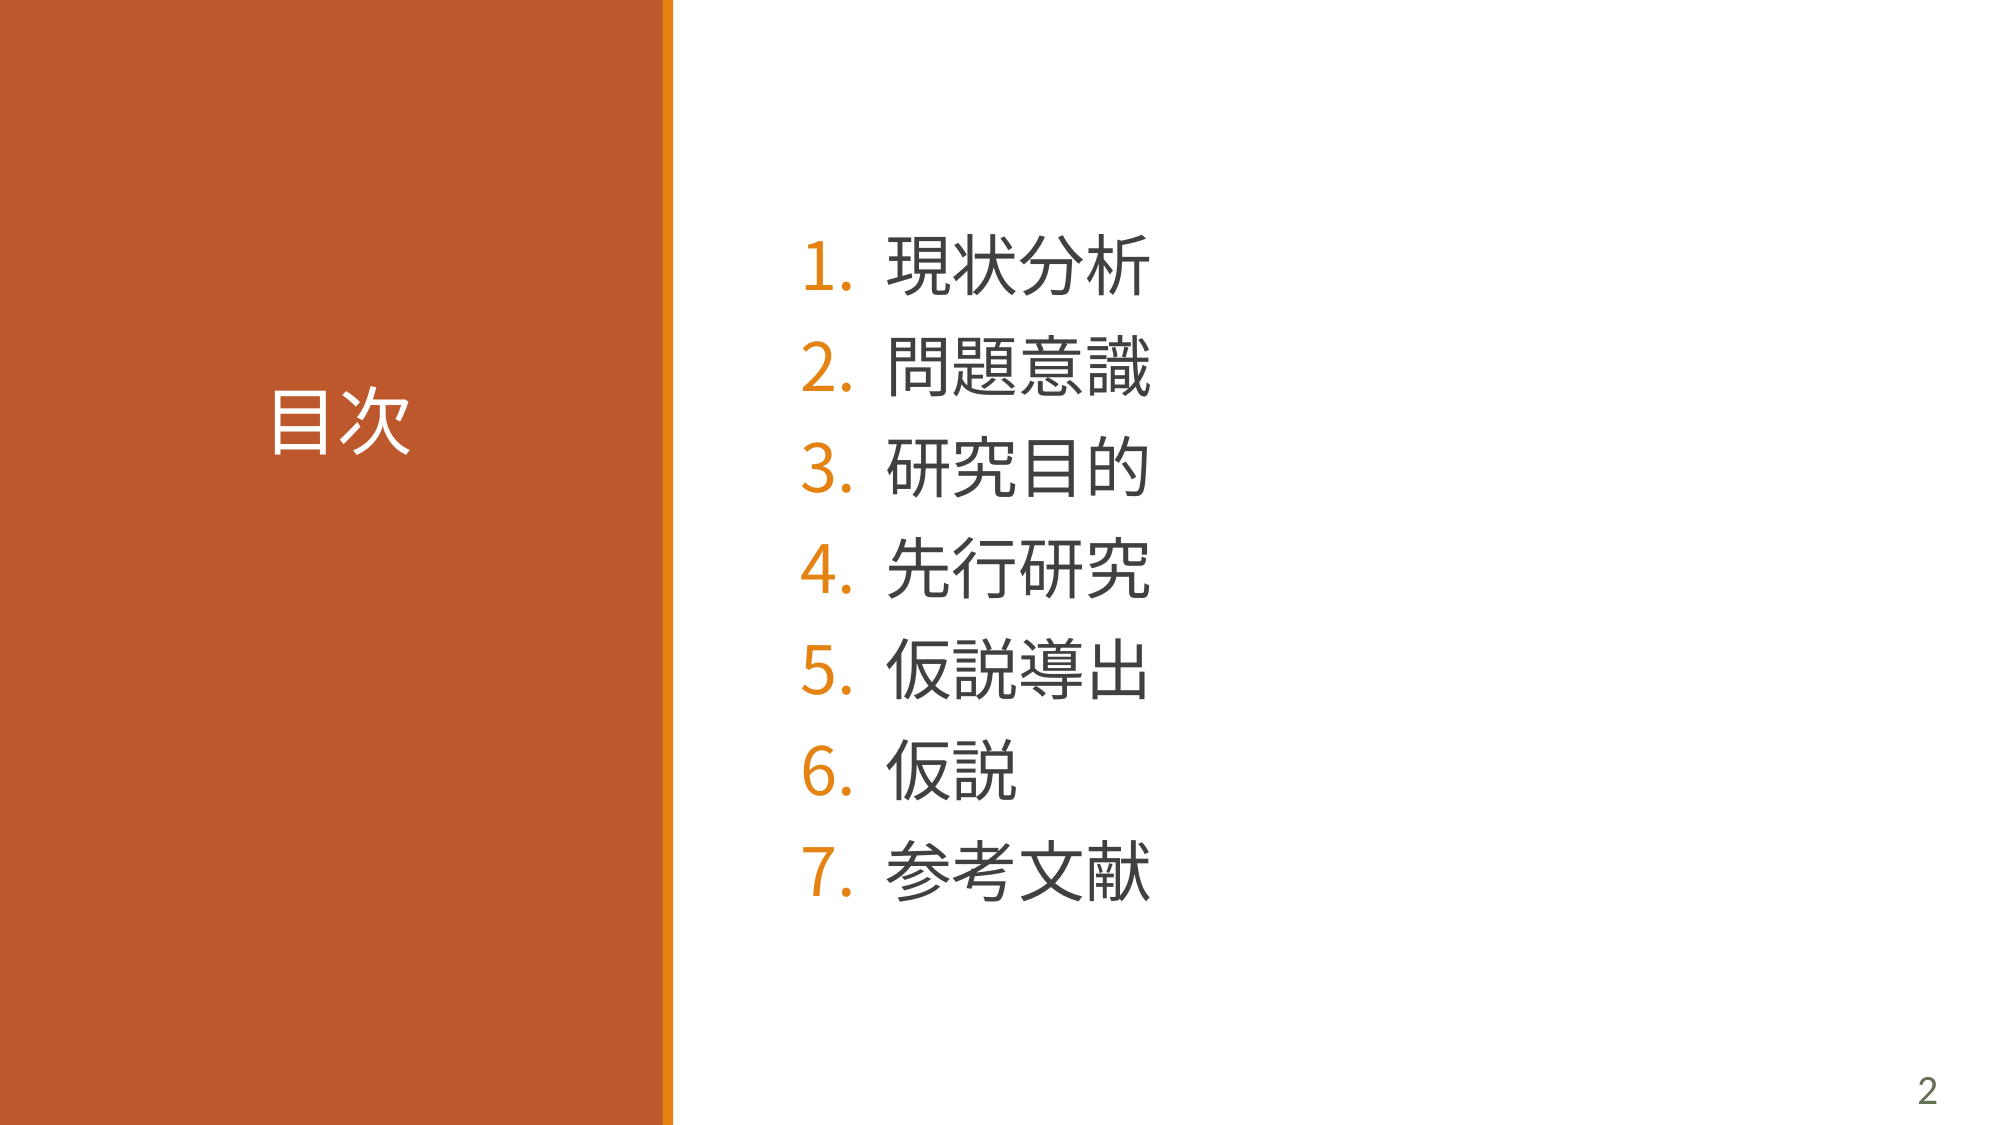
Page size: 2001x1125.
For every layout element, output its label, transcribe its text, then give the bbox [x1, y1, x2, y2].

list 現状分析 問題意識 研究目的 先行研究 仮説導出 仮説 参考文献 [800, 224, 1866, 942]
title 目次 [75, 97, 600, 473]
slide_number 2 [1738, 1057, 1954, 1118]
